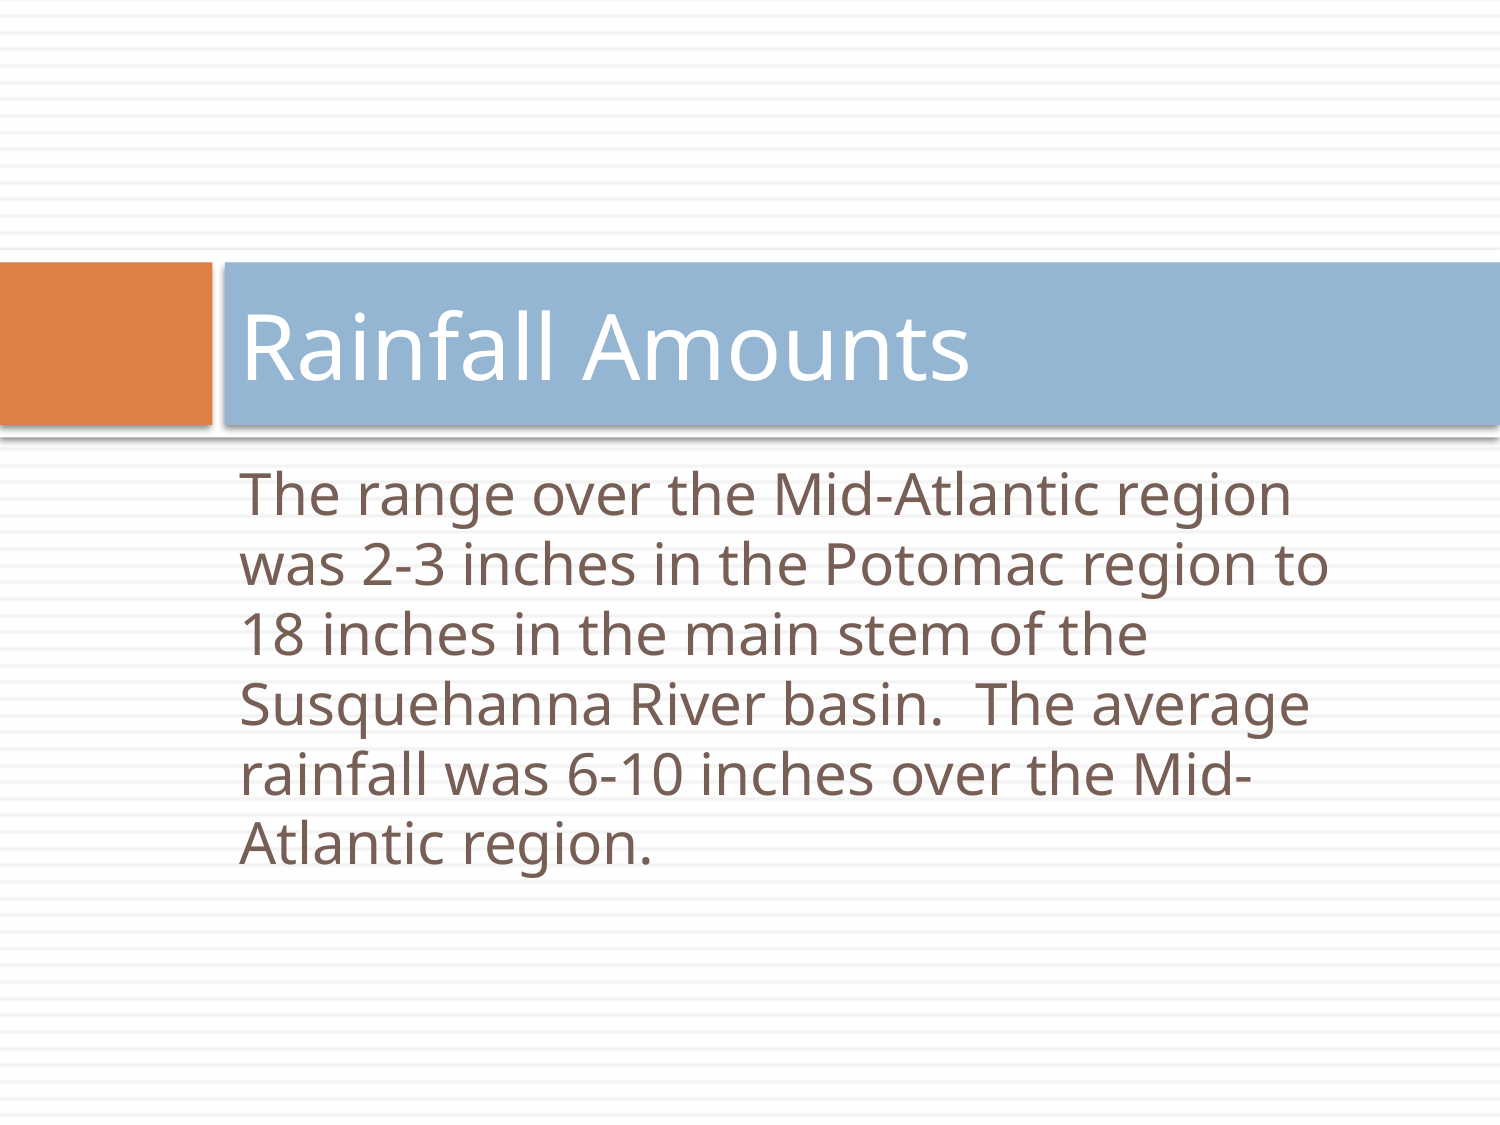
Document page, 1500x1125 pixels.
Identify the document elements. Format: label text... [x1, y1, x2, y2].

title Rainfall Amounts [225, 262, 1475, 425]
list The range over the Mid-Atlantic region was 2-3 inches in the Potomac region to 18 inches in the main stem of the Susquehanna River basin. The average rainfall was 6-10 inches over the Mid-Atlantic region. [225, 450, 1394, 1025]
